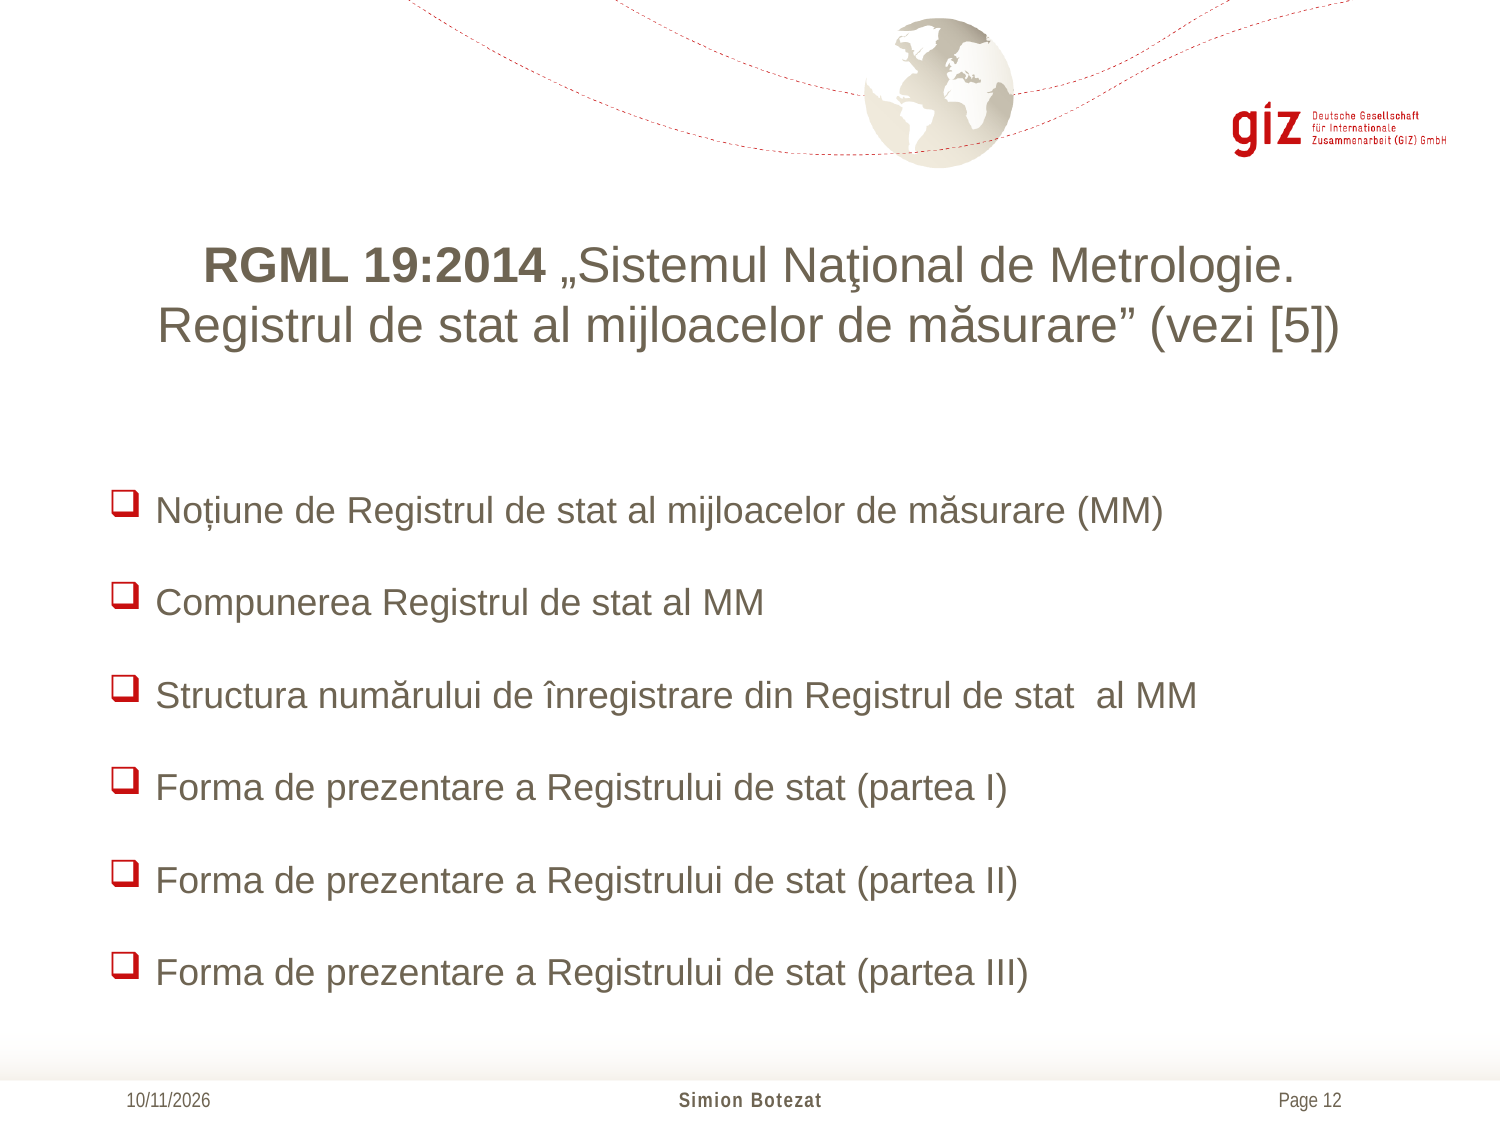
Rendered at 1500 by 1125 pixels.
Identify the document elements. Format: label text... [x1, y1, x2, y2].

title RGML 19:2014 „Sistemul Naţional de Metrologie. Registrul de stat al mijloacelor de măsurare” (vezi [5]) [111, 224, 1389, 362]
list Noțiune de Registrul de stat al mijloacelor de măsurare (MM) Compunerea Registrul de stat al MM Structura numărului de înregistrare din Registrul de stat al MM Forma de prezentare a Registrului de stat (partea I) Forma de prezentare a Registrului de stat (partea II) Forma de prezentare a Registrului de stat (partea III) [93, 385, 1370, 1013]
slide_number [111, 1079, 325, 1121]
picture [0, 0, 1500, 184]
footer Simion Botezat [469, 1079, 1031, 1121]
picture [0, 959, 1500, 1081]
